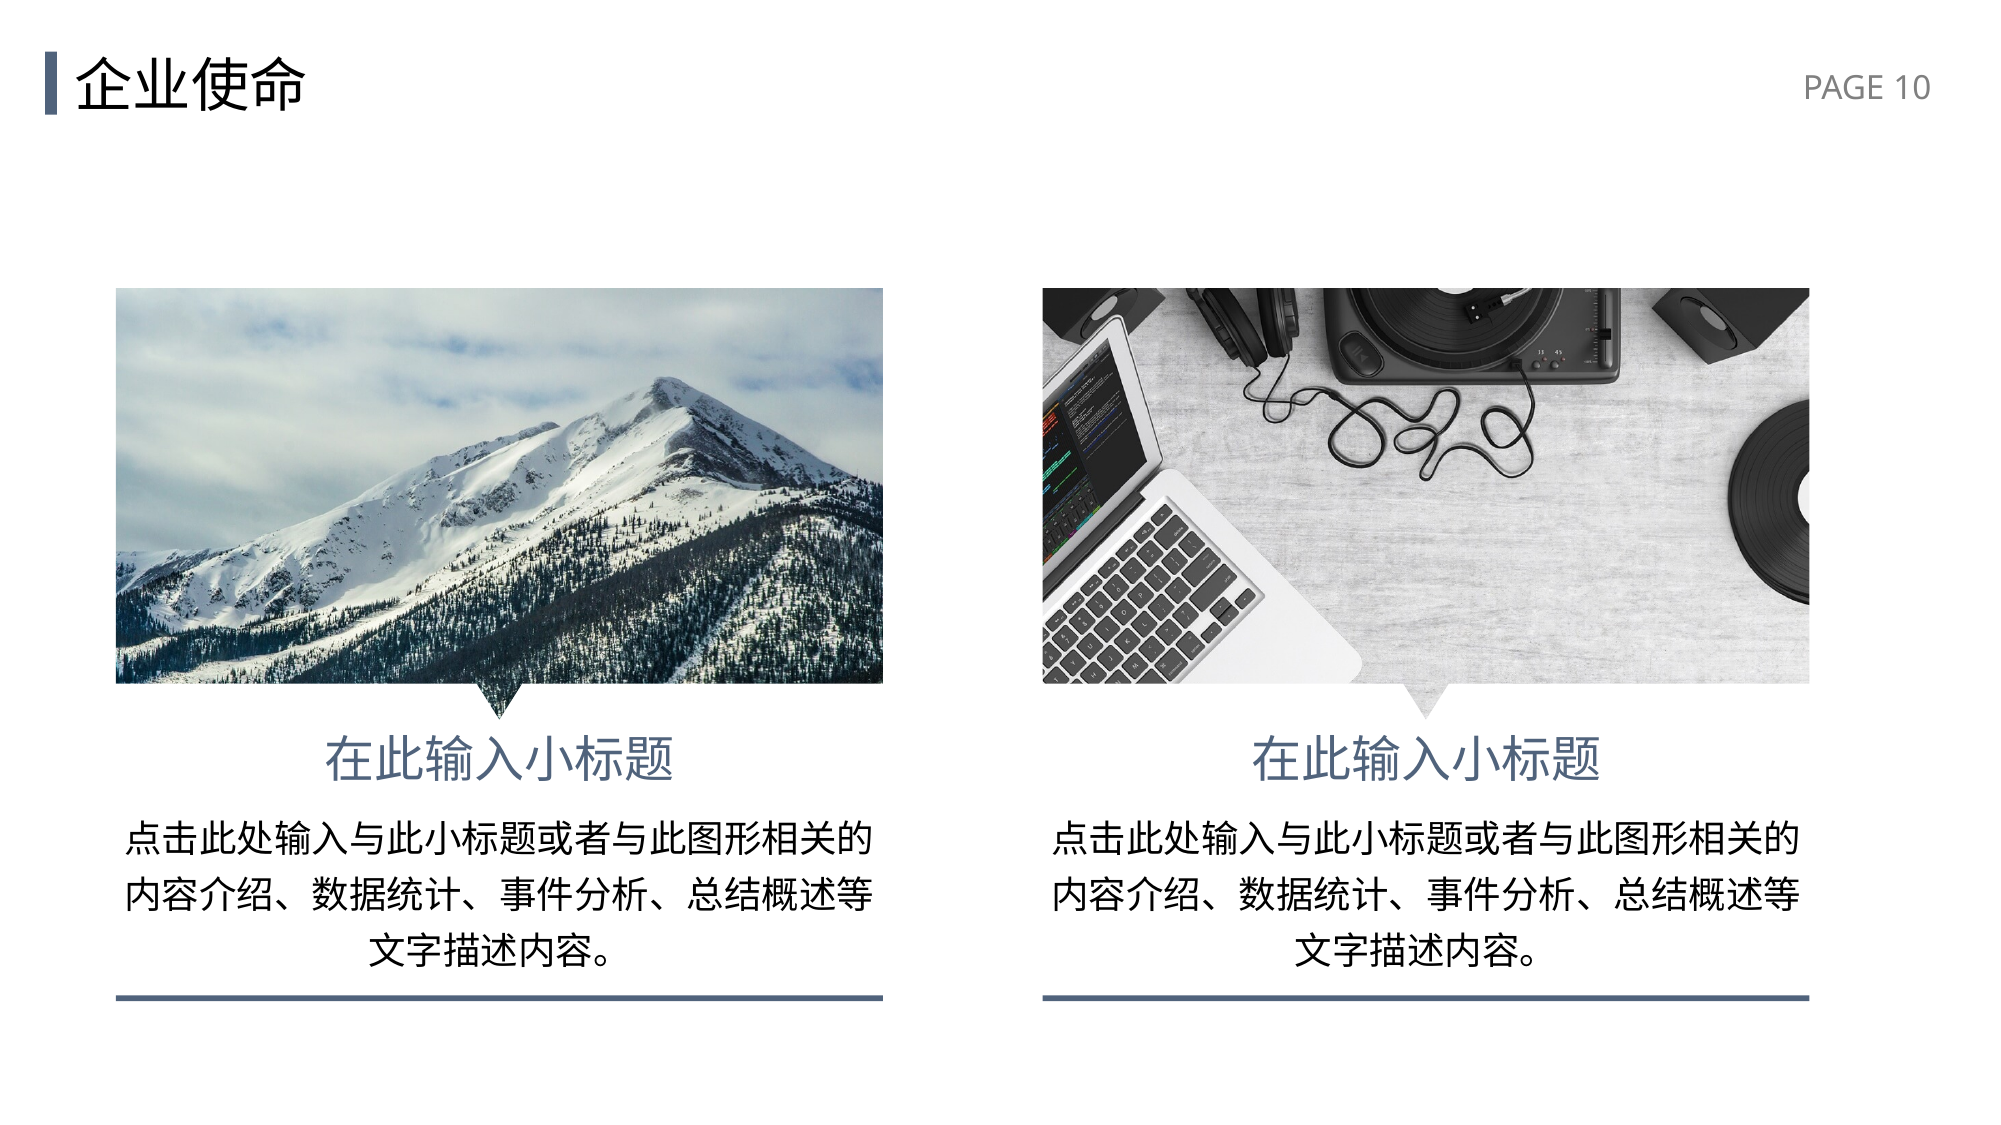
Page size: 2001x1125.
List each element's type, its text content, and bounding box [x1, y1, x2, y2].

text_box 点击此处输入与此小标题或者与此图形相关的内容介绍、数据统计、事件分析、总结概述等文字描述内容。 [115, 795, 883, 980]
picture [115, 288, 883, 720]
text_box [1042, 994, 1810, 1002]
text_box [115, 994, 884, 1002]
text_box 在此输入小标题 [115, 720, 883, 795]
title 企业使命 [59, 40, 522, 126]
text_box 在此输入小标题 [1042, 720, 1810, 795]
text_box 点击此处输入与此小标题或者与此图形相关的内容介绍、数据统计、事件分析、总结概述等文字描述内容。 [1042, 795, 1810, 980]
picture [1042, 288, 1810, 720]
